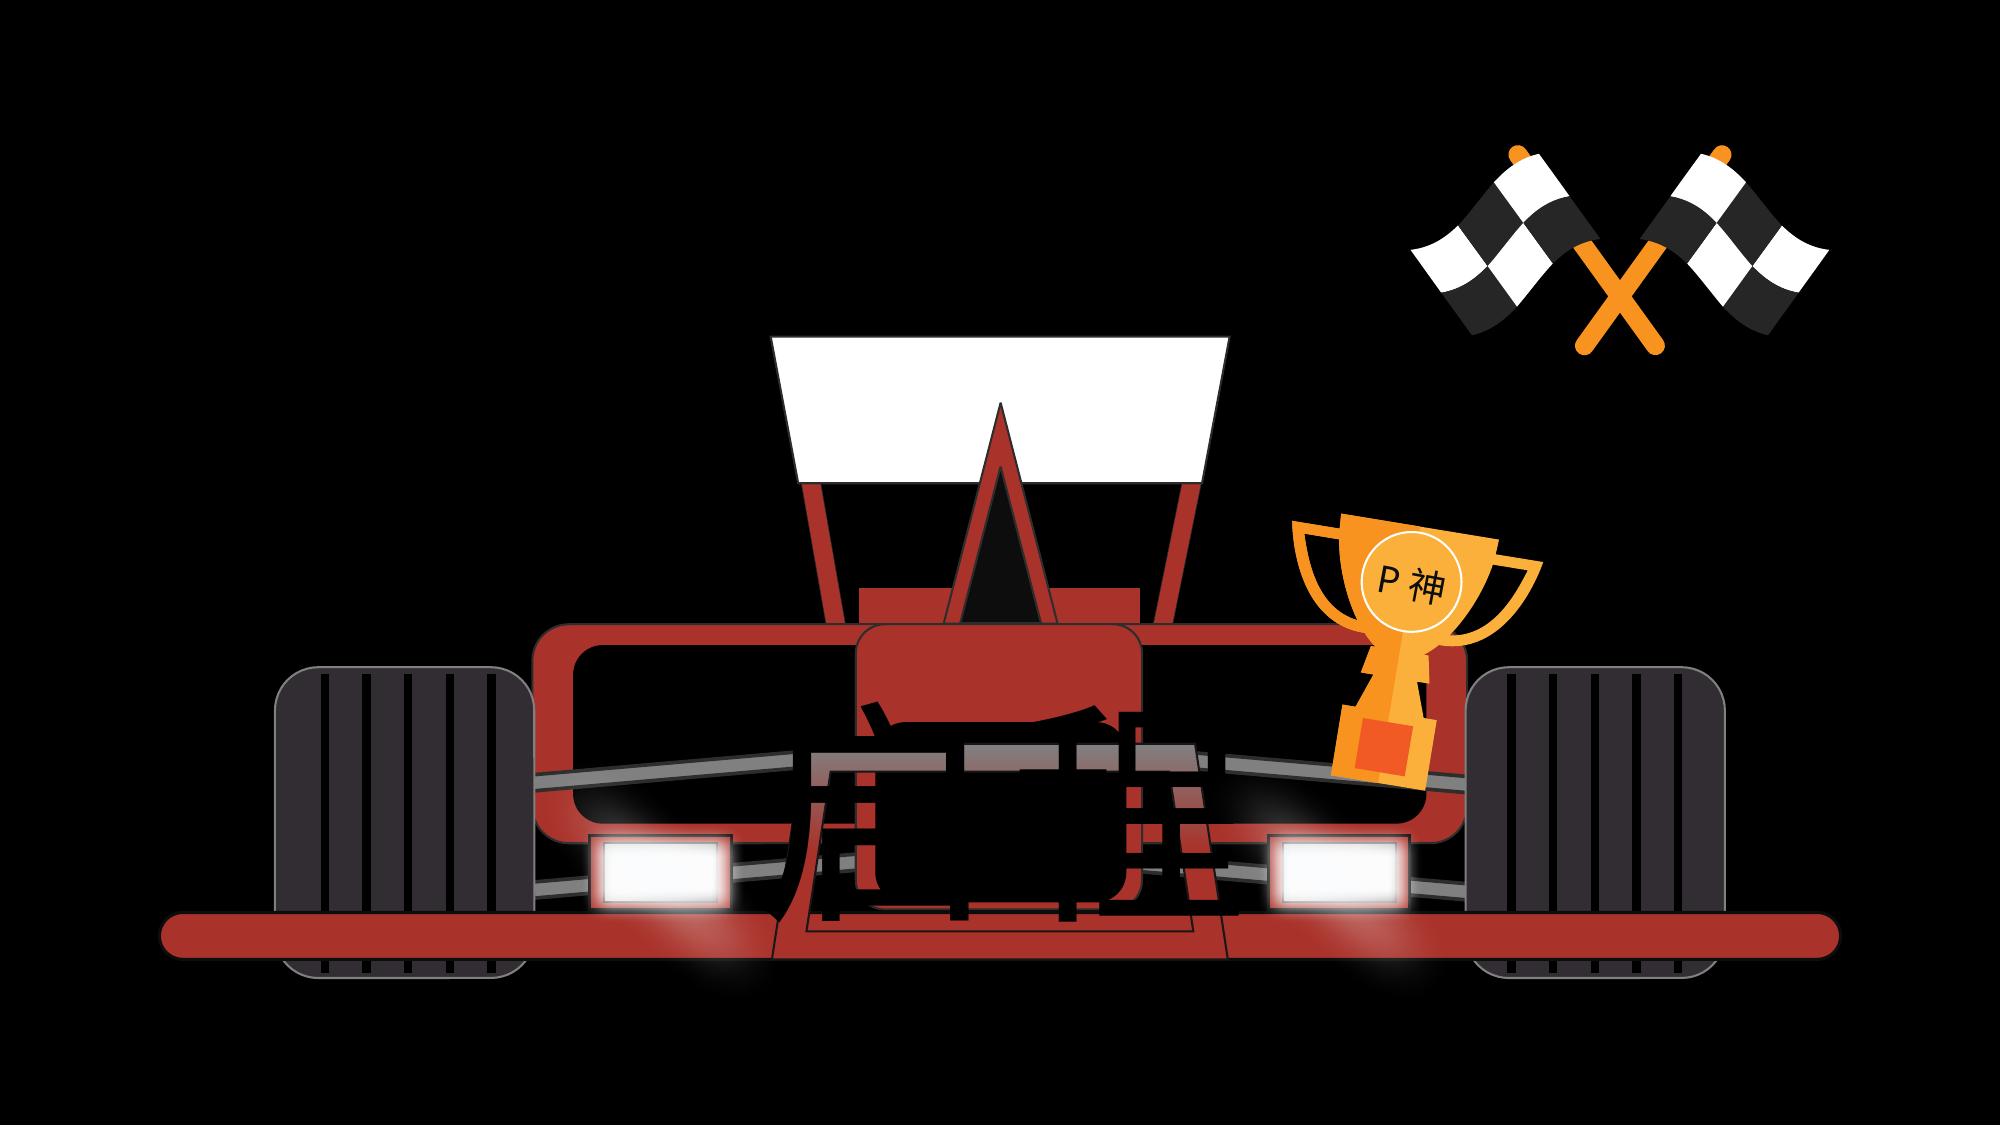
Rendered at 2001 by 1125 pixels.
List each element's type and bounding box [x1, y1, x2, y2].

text_box [985, 653, 1738, 1108]
text_box [1290, 513, 1544, 791]
text_box [1420, 185, 1820, 373]
text_box [159, 336, 1841, 978]
text_box [316, 653, 985, 1108]
